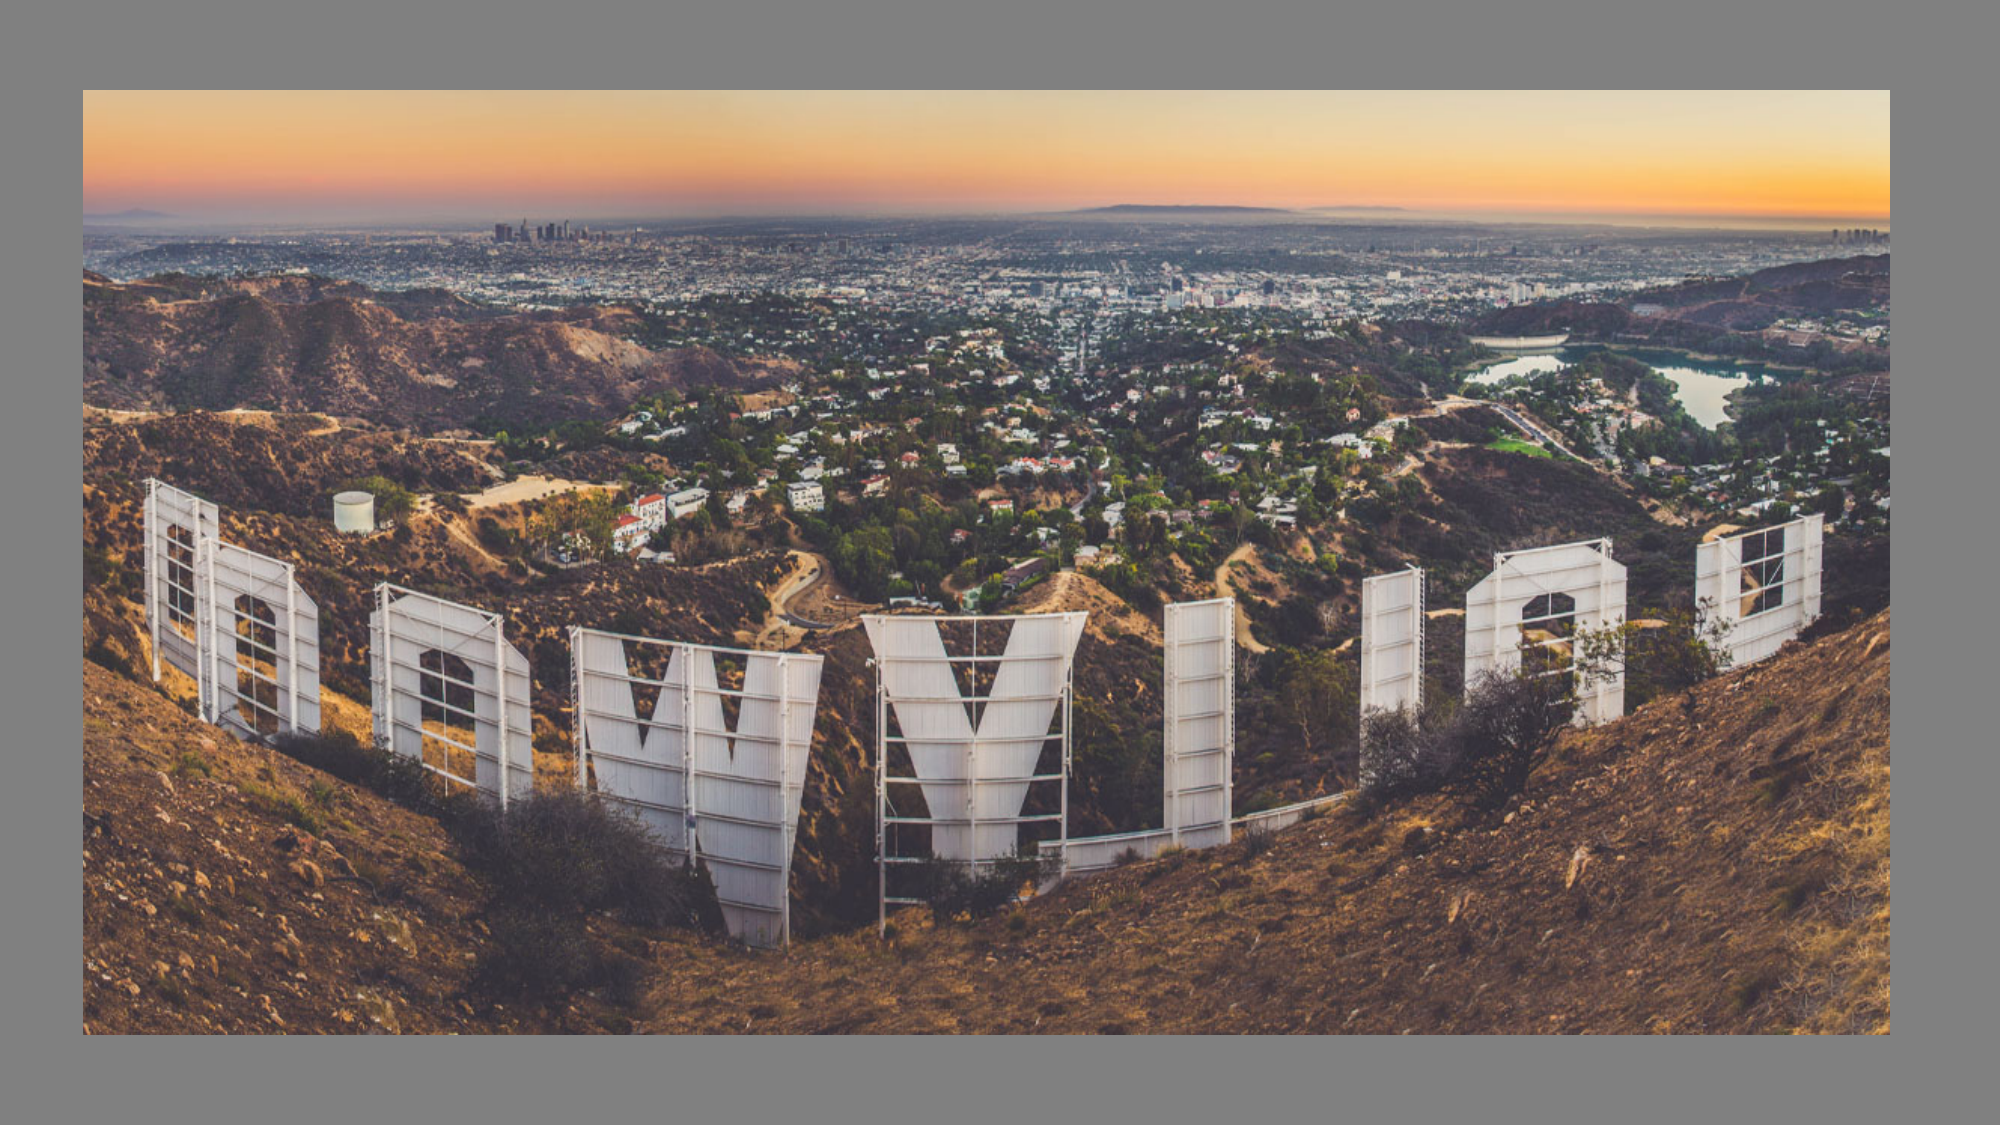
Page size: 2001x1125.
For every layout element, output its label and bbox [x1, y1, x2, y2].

picture [83, 89, 1890, 1035]
